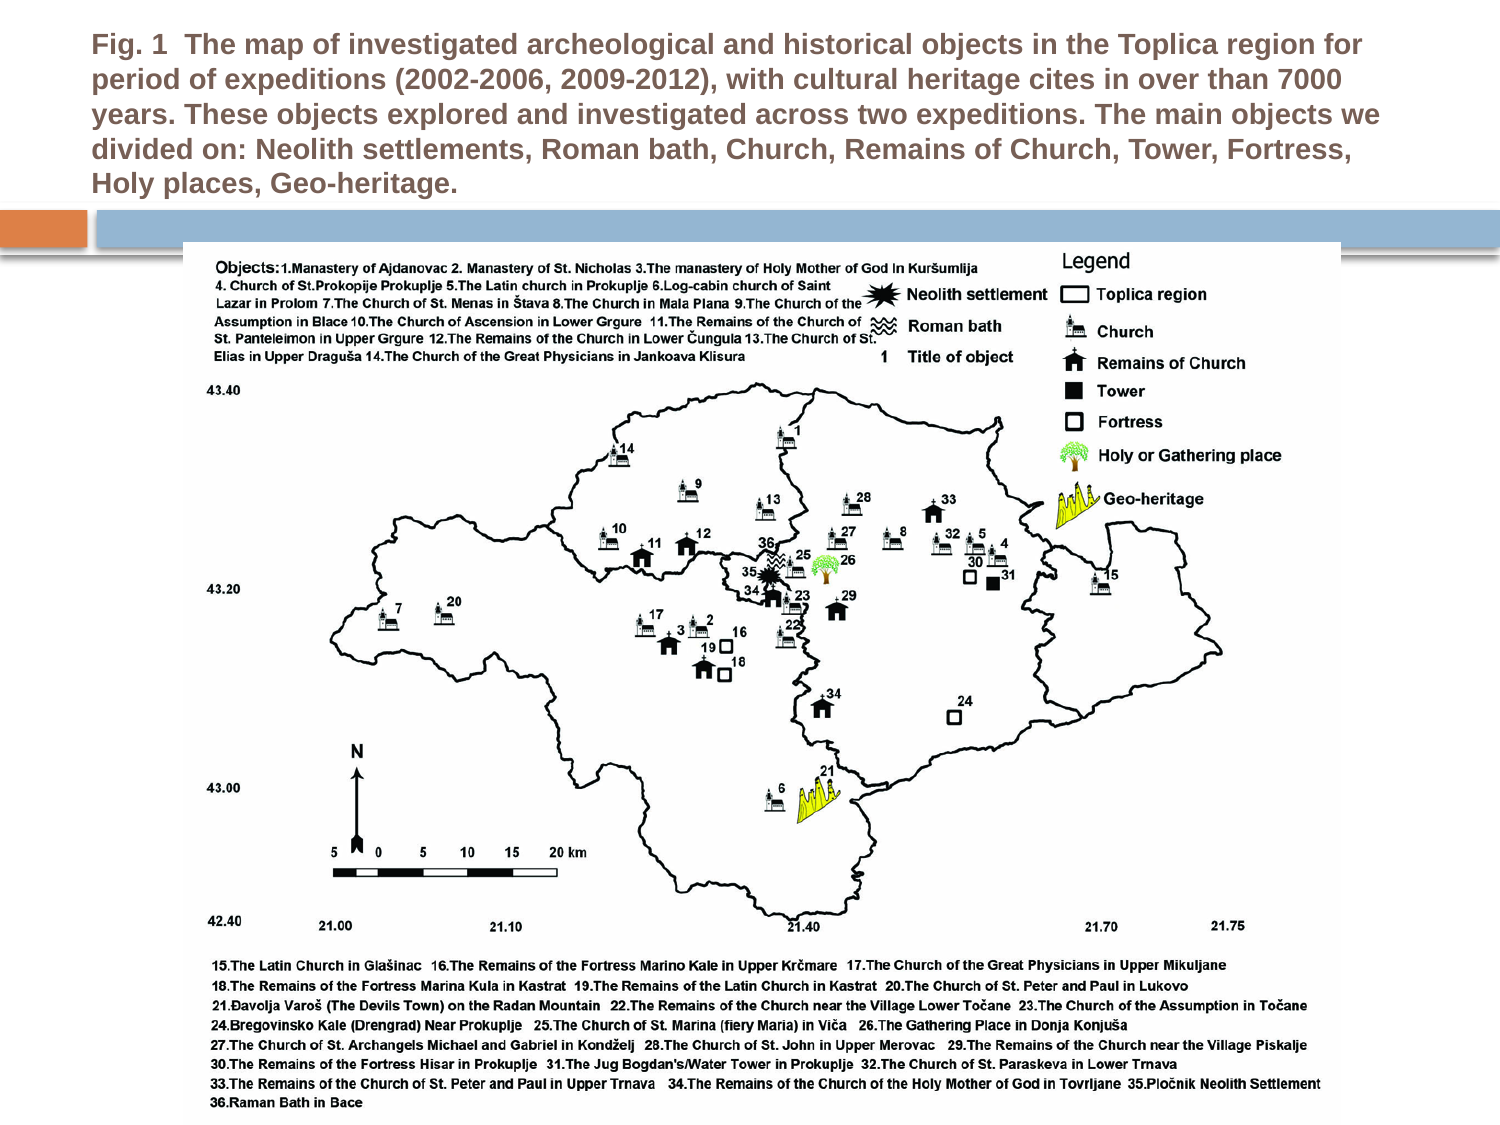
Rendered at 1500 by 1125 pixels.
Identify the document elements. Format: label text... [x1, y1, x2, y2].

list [182, 242, 1341, 1125]
title Fig. 1 The map of investigated archeological and historical objects in the Toplica region for period of expeditions (2002-2006, 2009-2012), with cultural heritage cites in over than 7000 years. These objects explored and investigated across two expeditions. The main objects we divided on: Neolith settlements, Roman bath, Church, Remains of Church, Tower, Fortress, Holy places, Geo-heritage. [76, 0, 1438, 220]
